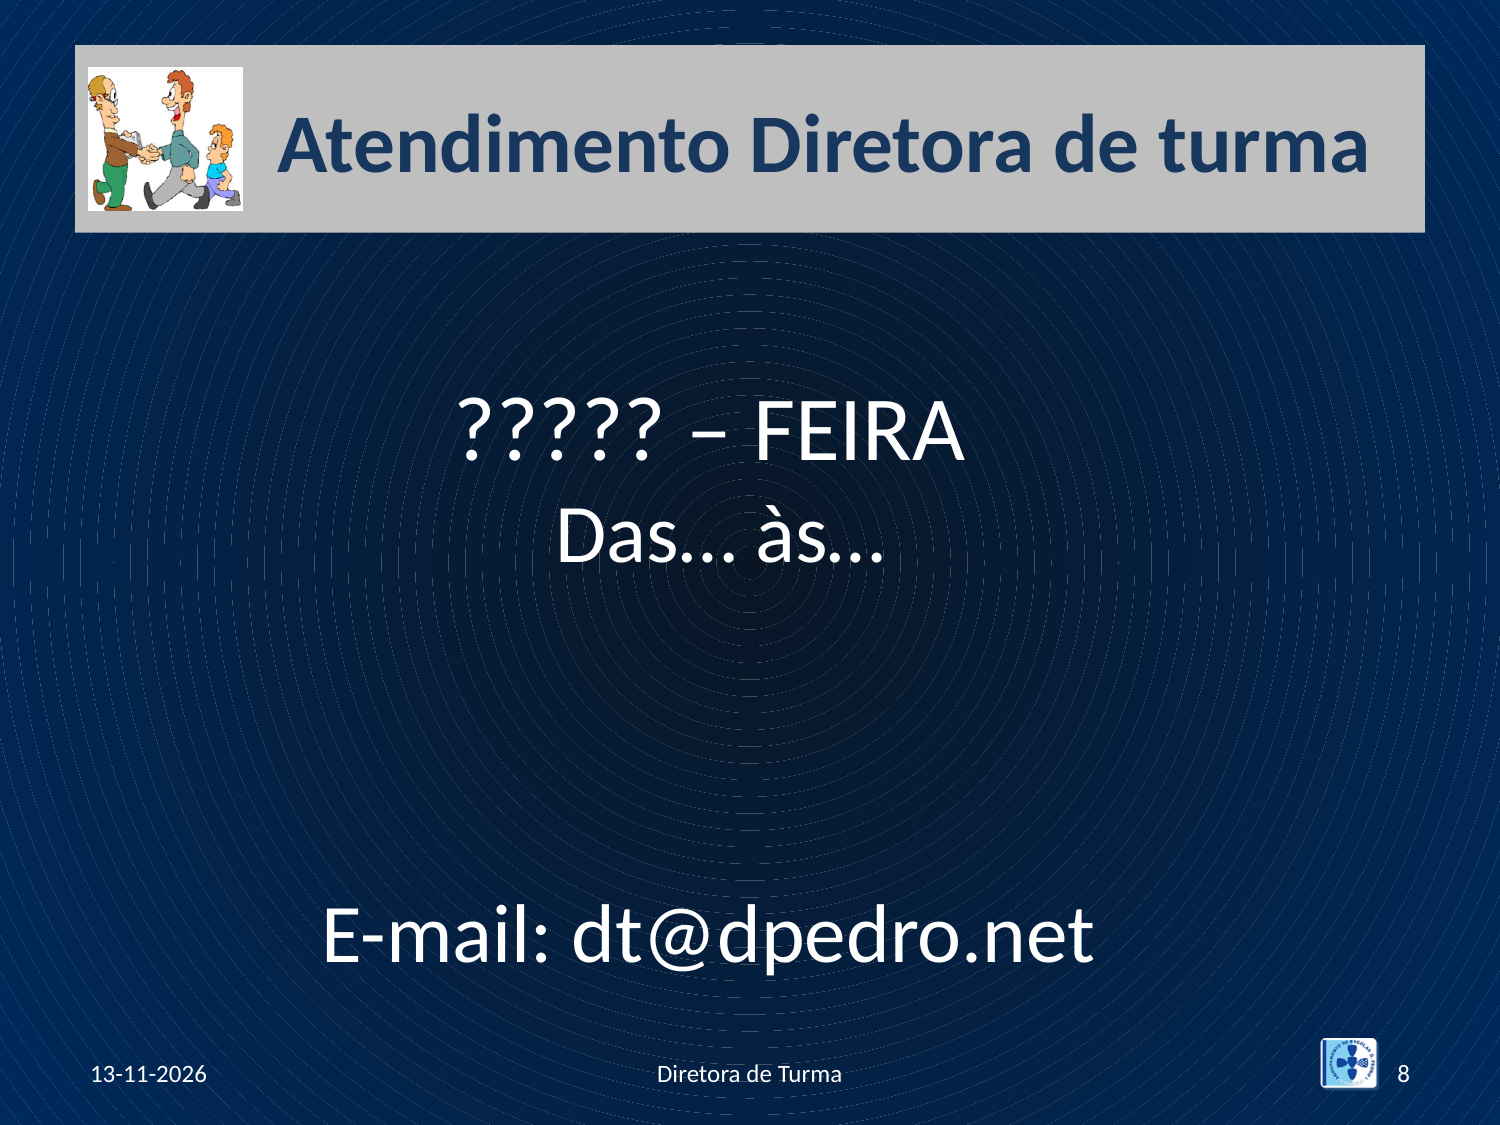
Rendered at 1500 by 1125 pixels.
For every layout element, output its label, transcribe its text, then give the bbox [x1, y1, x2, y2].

slide_number 8 [1074, 1042, 1425, 1103]
text_box ????? – FEIRA Das… às… E-mail: dt@dpedro.net [100, 361, 1341, 987]
title Atendimento Diretora de turma [75, 45, 1425, 233]
footer Diretora de Turma [512, 1042, 988, 1103]
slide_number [75, 1042, 425, 1103]
picture [88, 66, 243, 211]
picture [1320, 1038, 1380, 1091]
